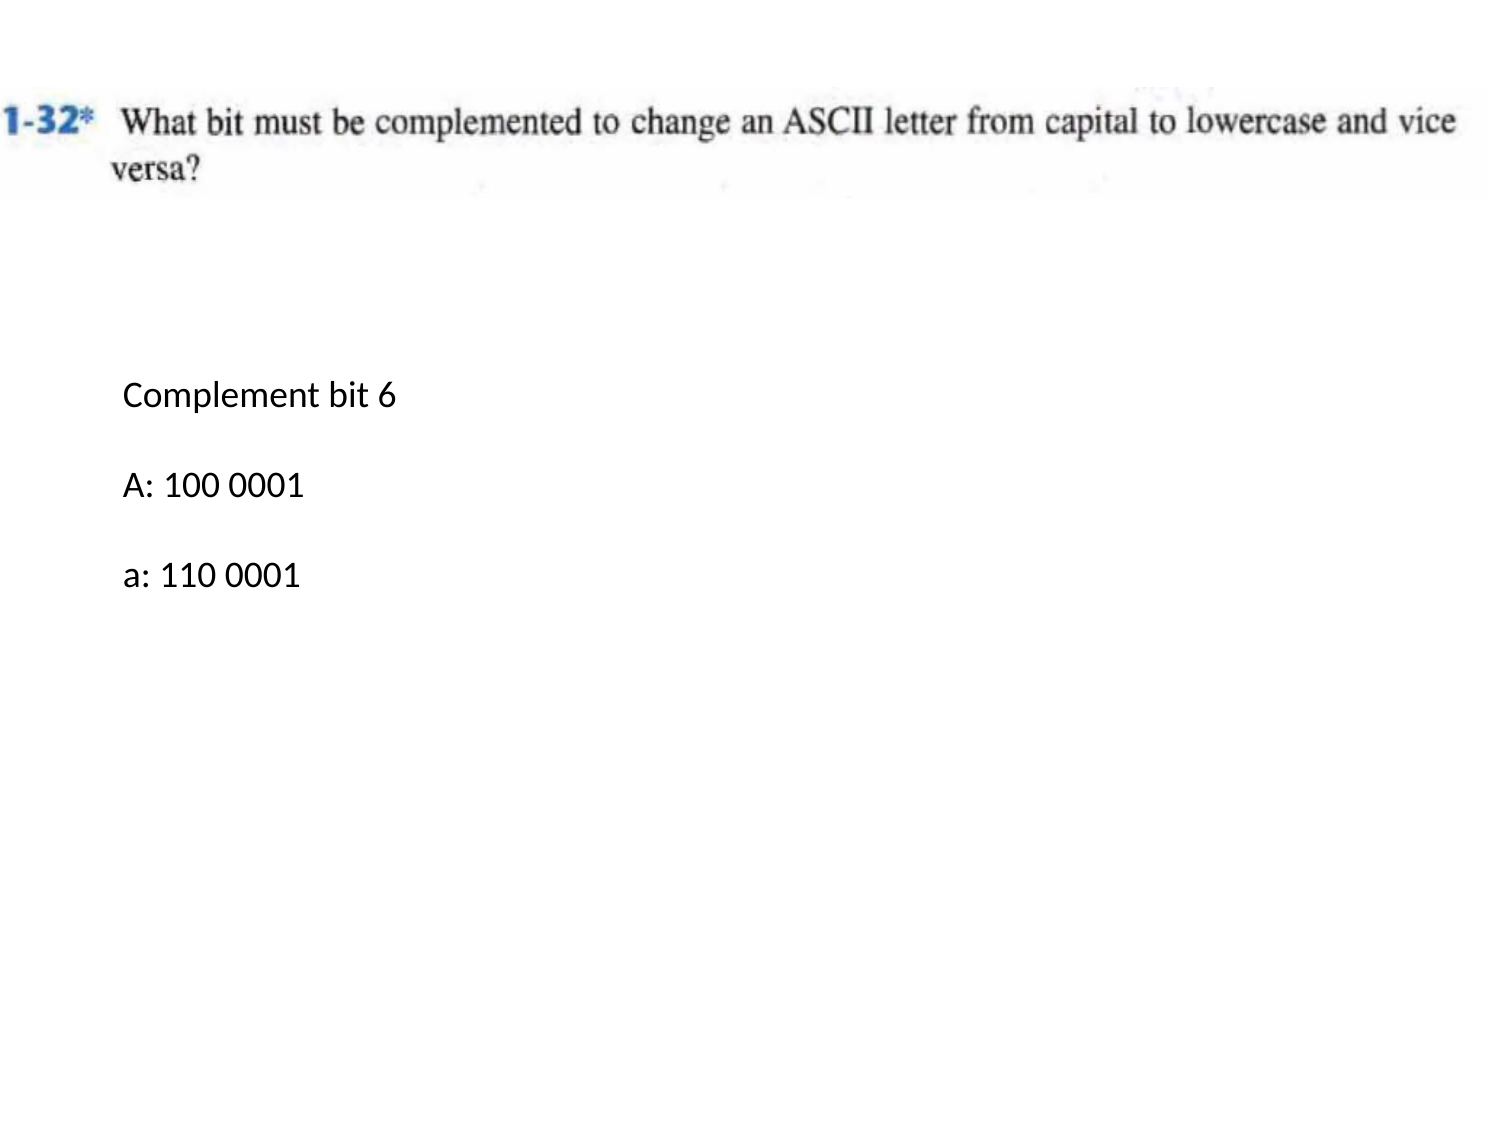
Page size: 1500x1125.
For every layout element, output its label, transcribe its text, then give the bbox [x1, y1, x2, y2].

text_box Complement bit 6 A: 100 0001 a: 110 0001 [108, 362, 934, 603]
picture [0, 87, 1488, 199]
